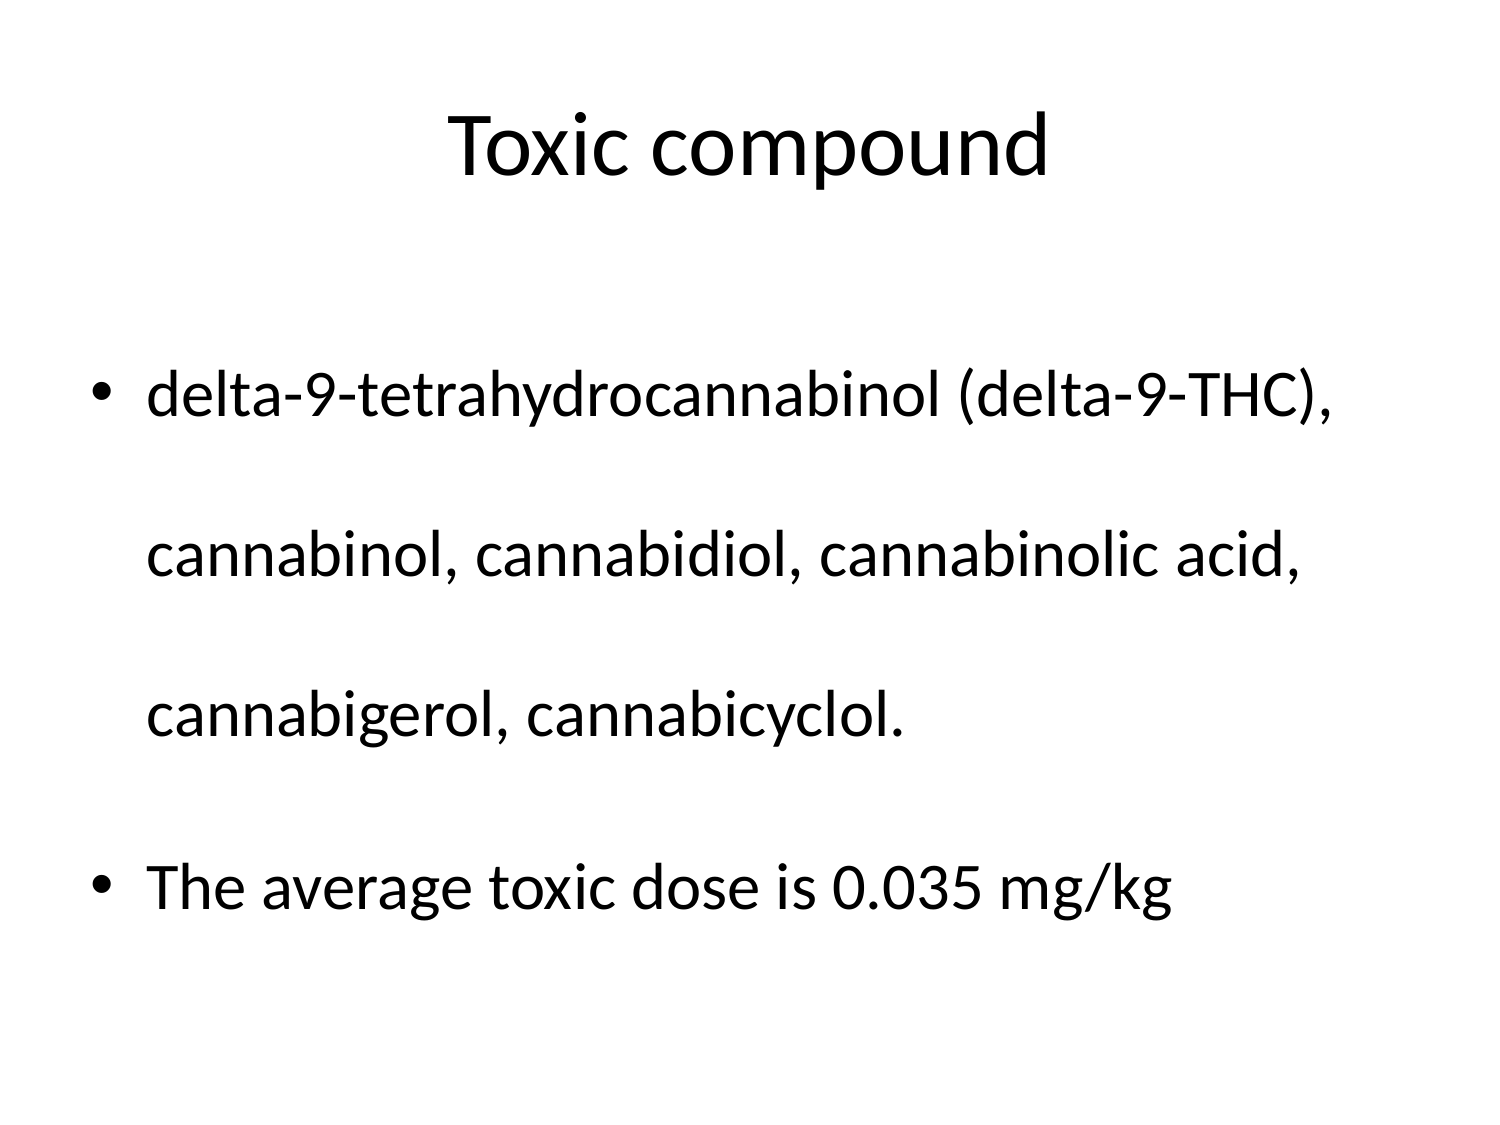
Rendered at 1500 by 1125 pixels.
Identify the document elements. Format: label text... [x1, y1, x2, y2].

list delta-9-tetrahydrocannabinol (delta-9-THC), cannabinol, cannabidiol, cannabinolic acid, cannabigerol, cannabicyclol. The average toxic dose is 0.035 mg/kg [75, 262, 1425, 1005]
title Toxic compound [75, 45, 1425, 233]
